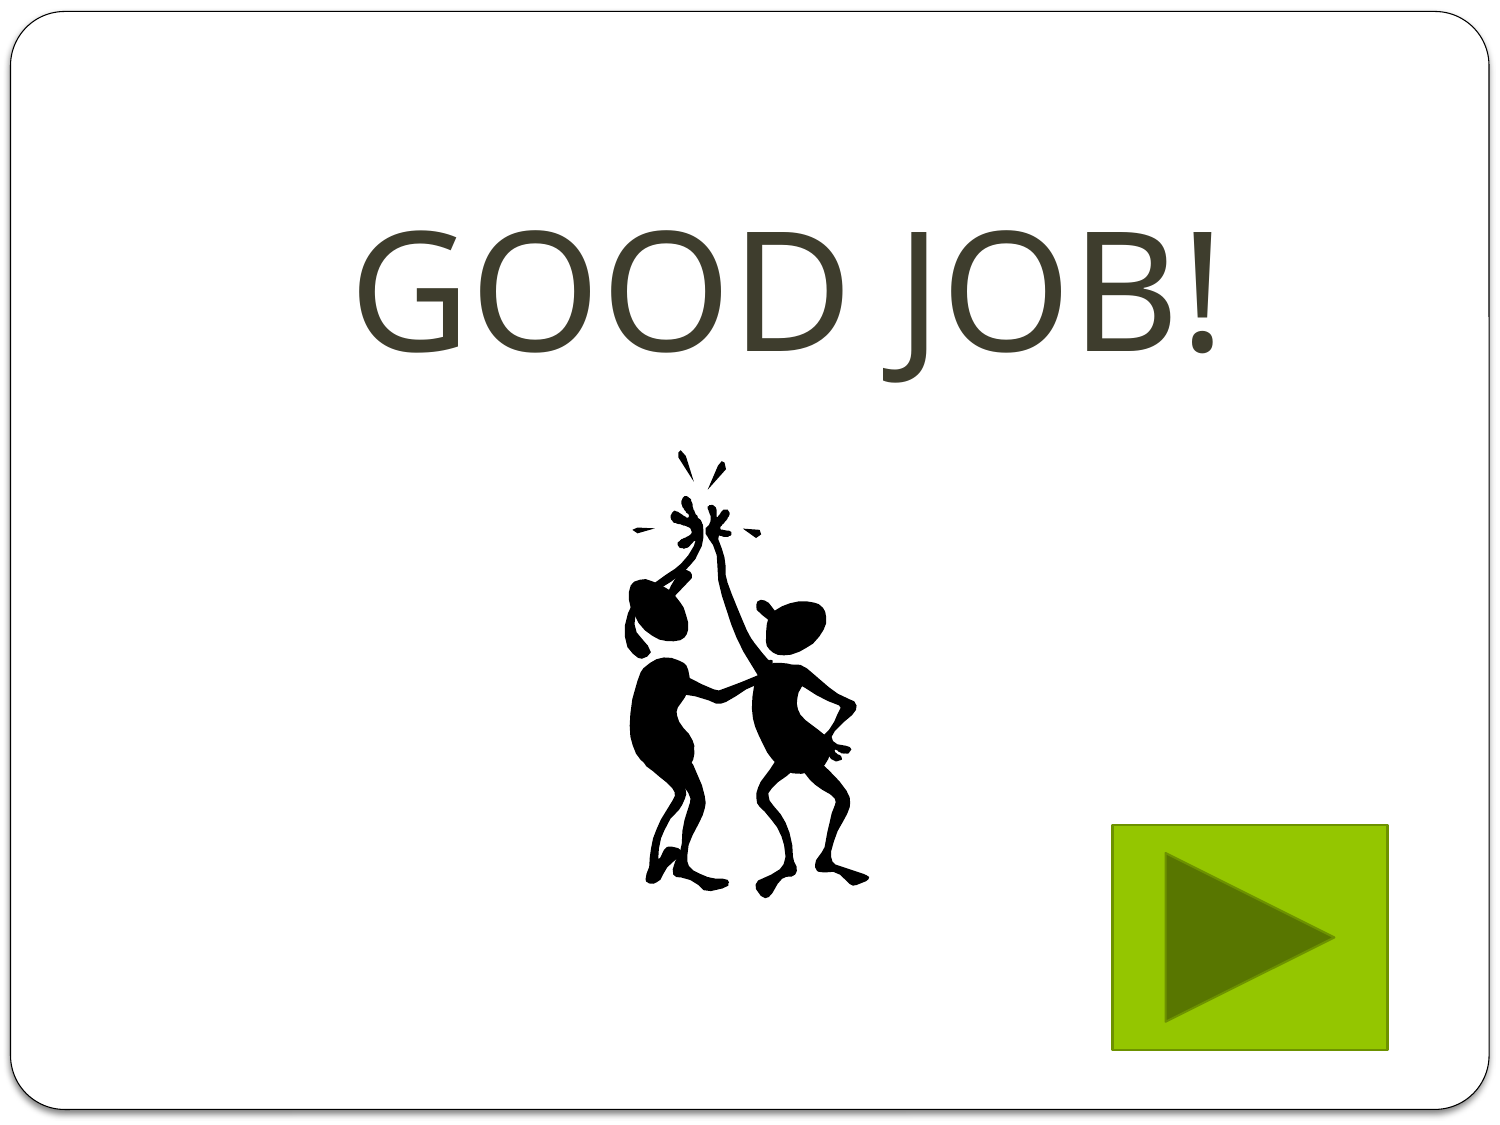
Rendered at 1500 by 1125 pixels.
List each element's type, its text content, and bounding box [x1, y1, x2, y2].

title GOOD JOB! [150, 45, 1425, 400]
text_box [1111, 824, 1389, 1051]
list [624, 449, 870, 899]
